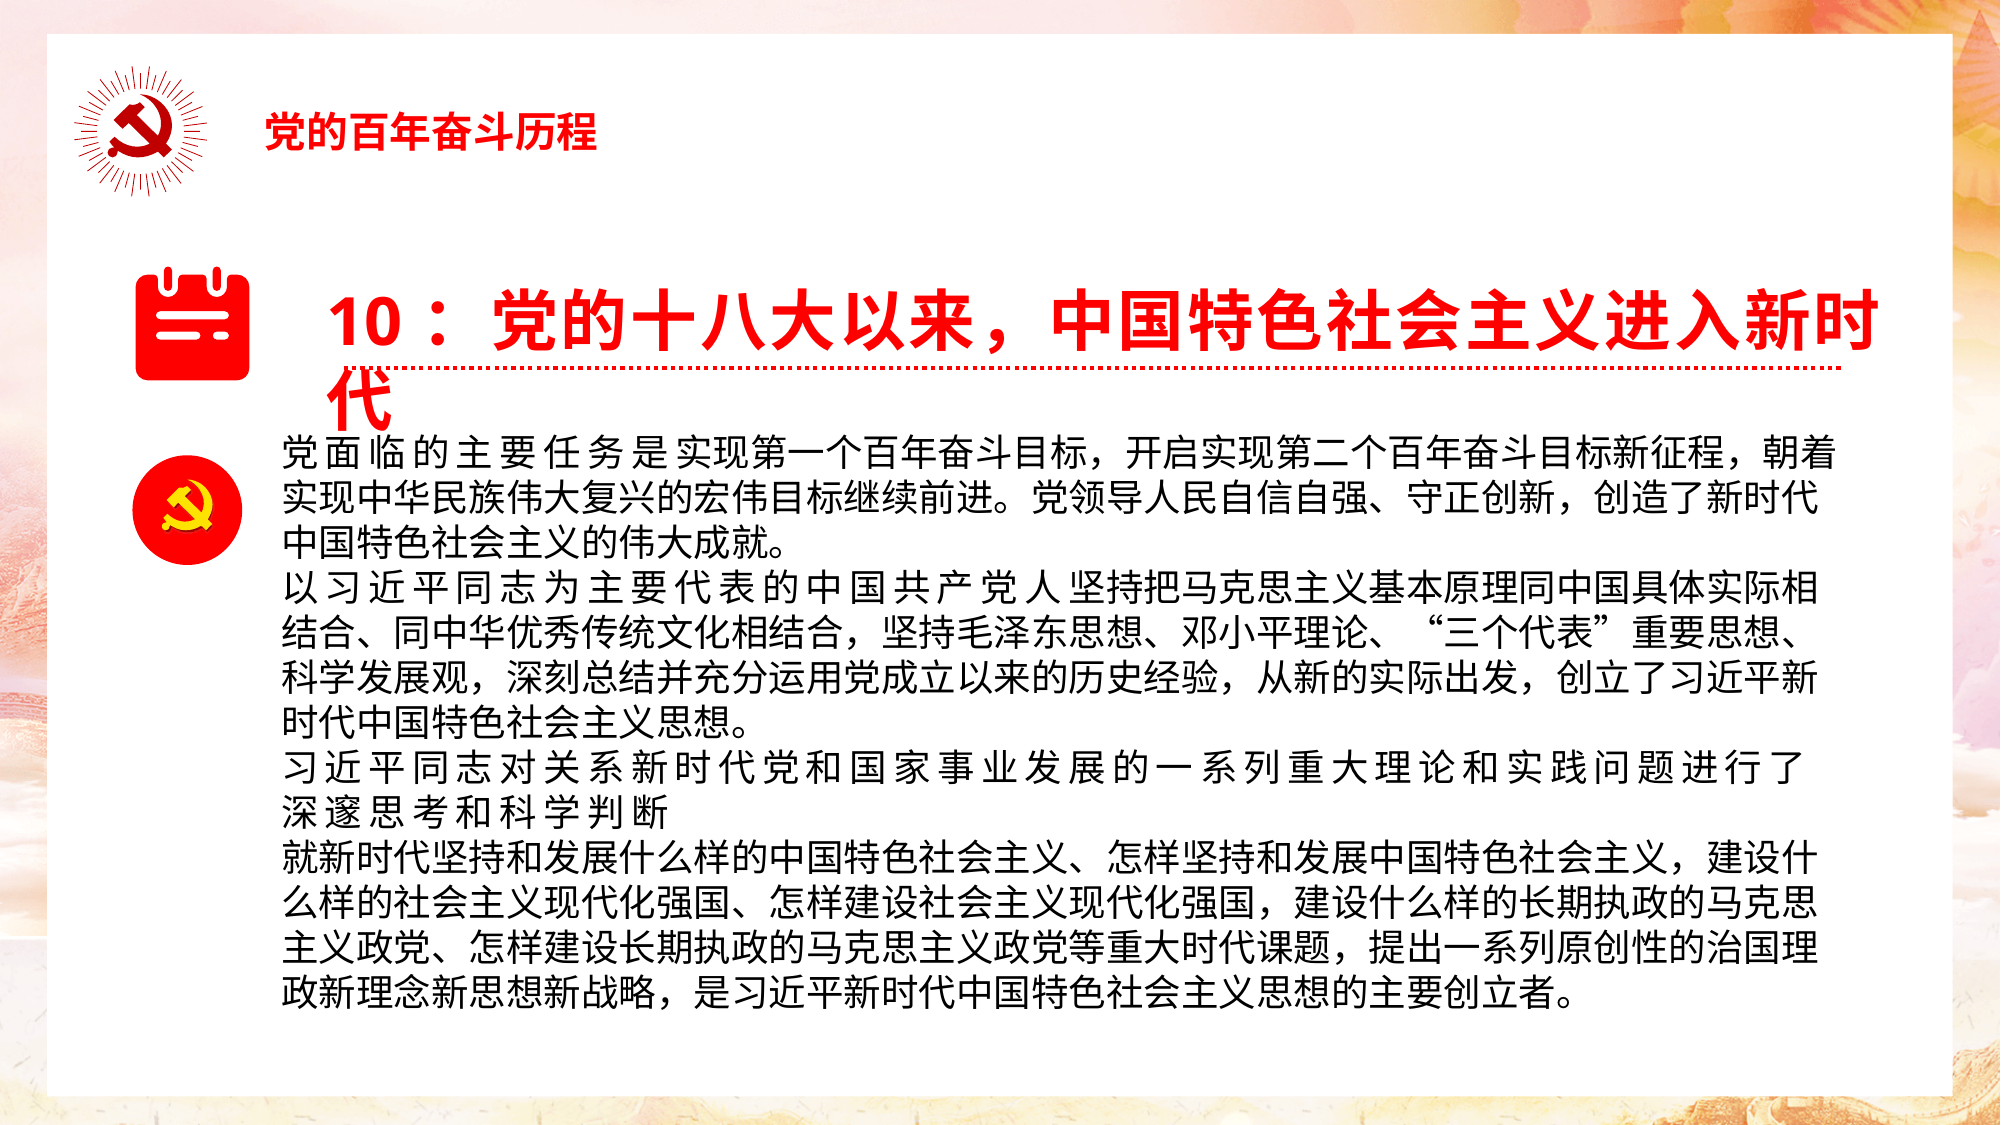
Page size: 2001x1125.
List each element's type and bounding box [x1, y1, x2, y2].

text_box [0, 0, 2000, 1125]
text_box [74, 66, 207, 197]
text_box [135, 266, 1896, 797]
